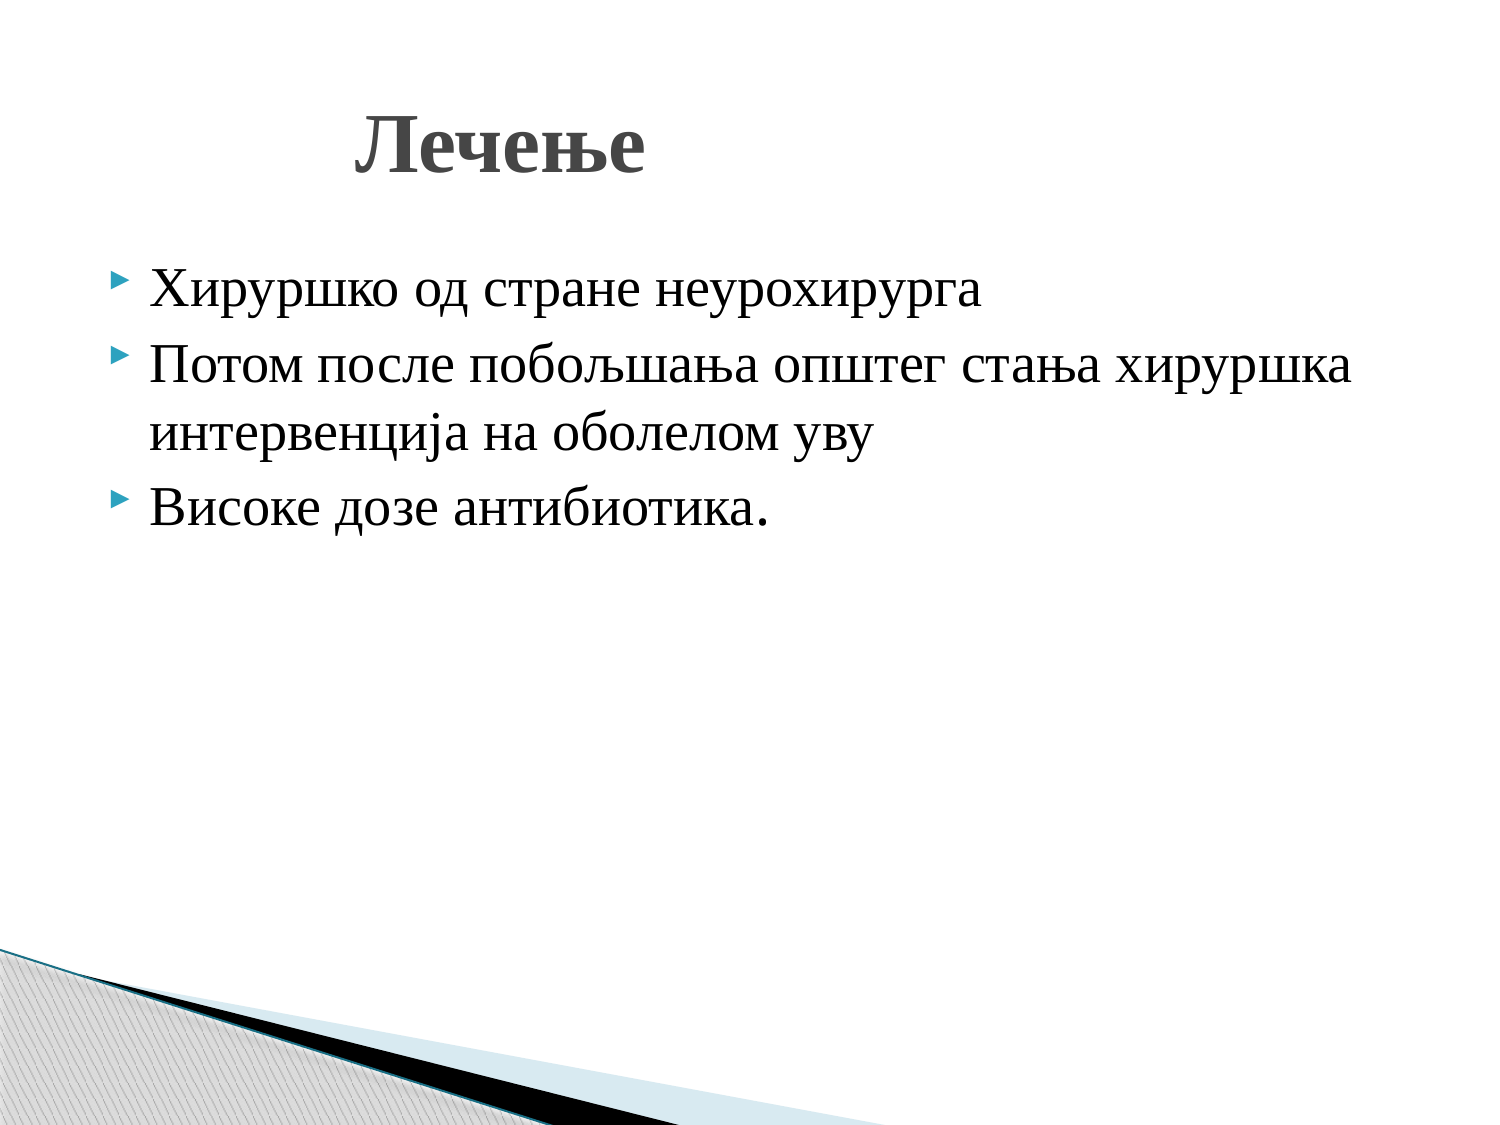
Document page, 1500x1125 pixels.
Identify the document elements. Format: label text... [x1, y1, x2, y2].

title Лечење [75, 45, 1425, 233]
list Хируршко од стране неурохирурга Потом после побољшања општег стања хируршка интервенција на оболелом уву Високе дозе антибиотика. [75, 243, 1425, 986]
